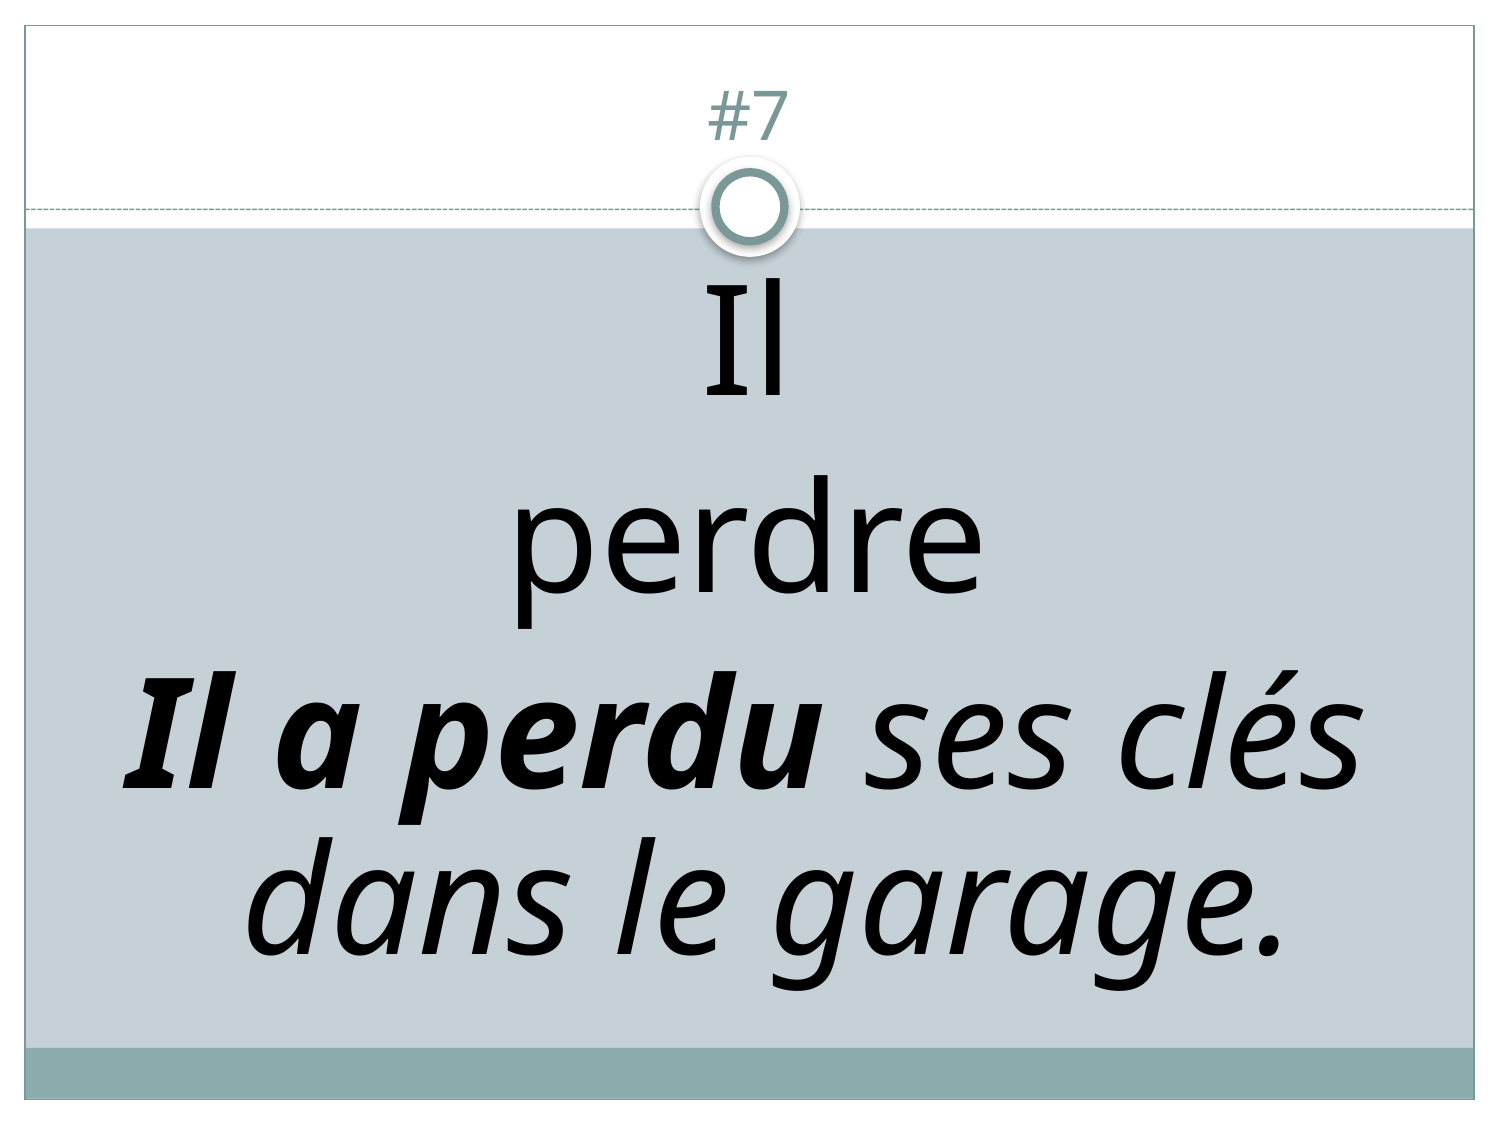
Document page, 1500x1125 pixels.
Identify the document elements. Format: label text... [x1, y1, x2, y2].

title #7 [49, 37, 1450, 162]
list Il perdre Il a perdu ses clés dans le garage. [49, 250, 1445, 1001]
